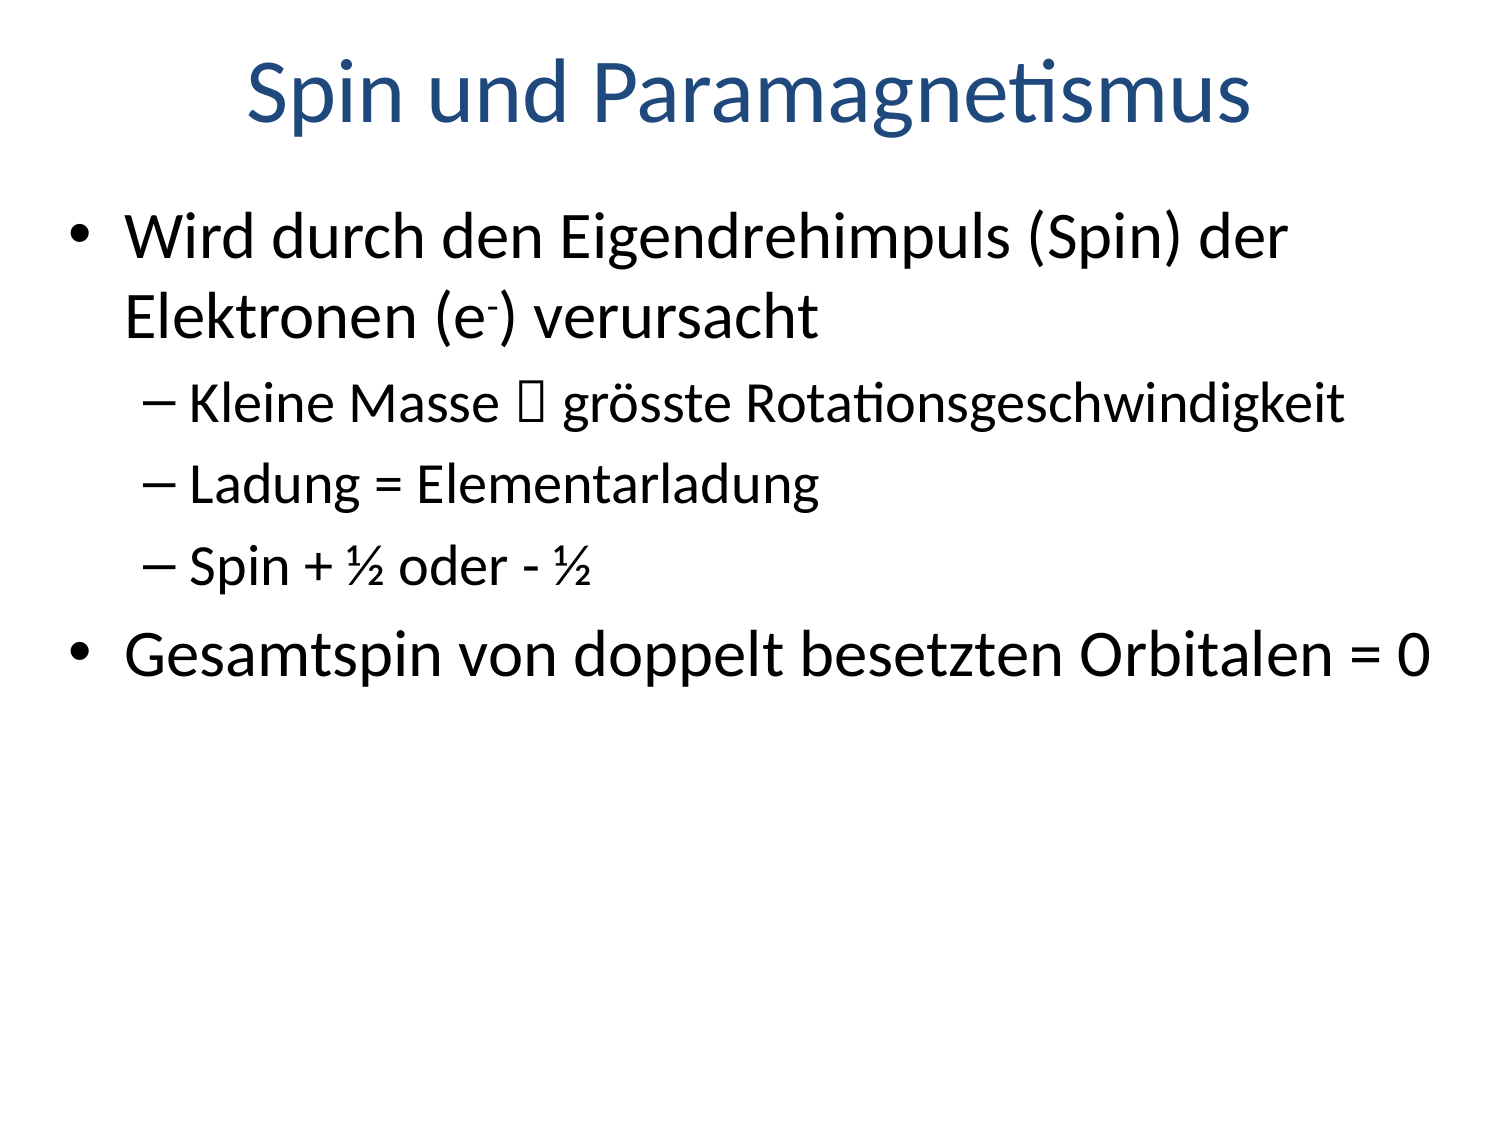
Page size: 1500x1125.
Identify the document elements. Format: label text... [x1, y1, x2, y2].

title Spin und Paramagnetismus [0, 0, 1500, 173]
list Wird durch den Eigendrehimpuls (Spin) der Elektronen (e-) verursacht Kleine Masse  grösste Rotationsgeschwindigkeit Ladung = Elementarladung Spin + ½ oder - ½ Gesamtspin von doppelt besetzten Orbitalen = 0 [53, 184, 1479, 1094]
